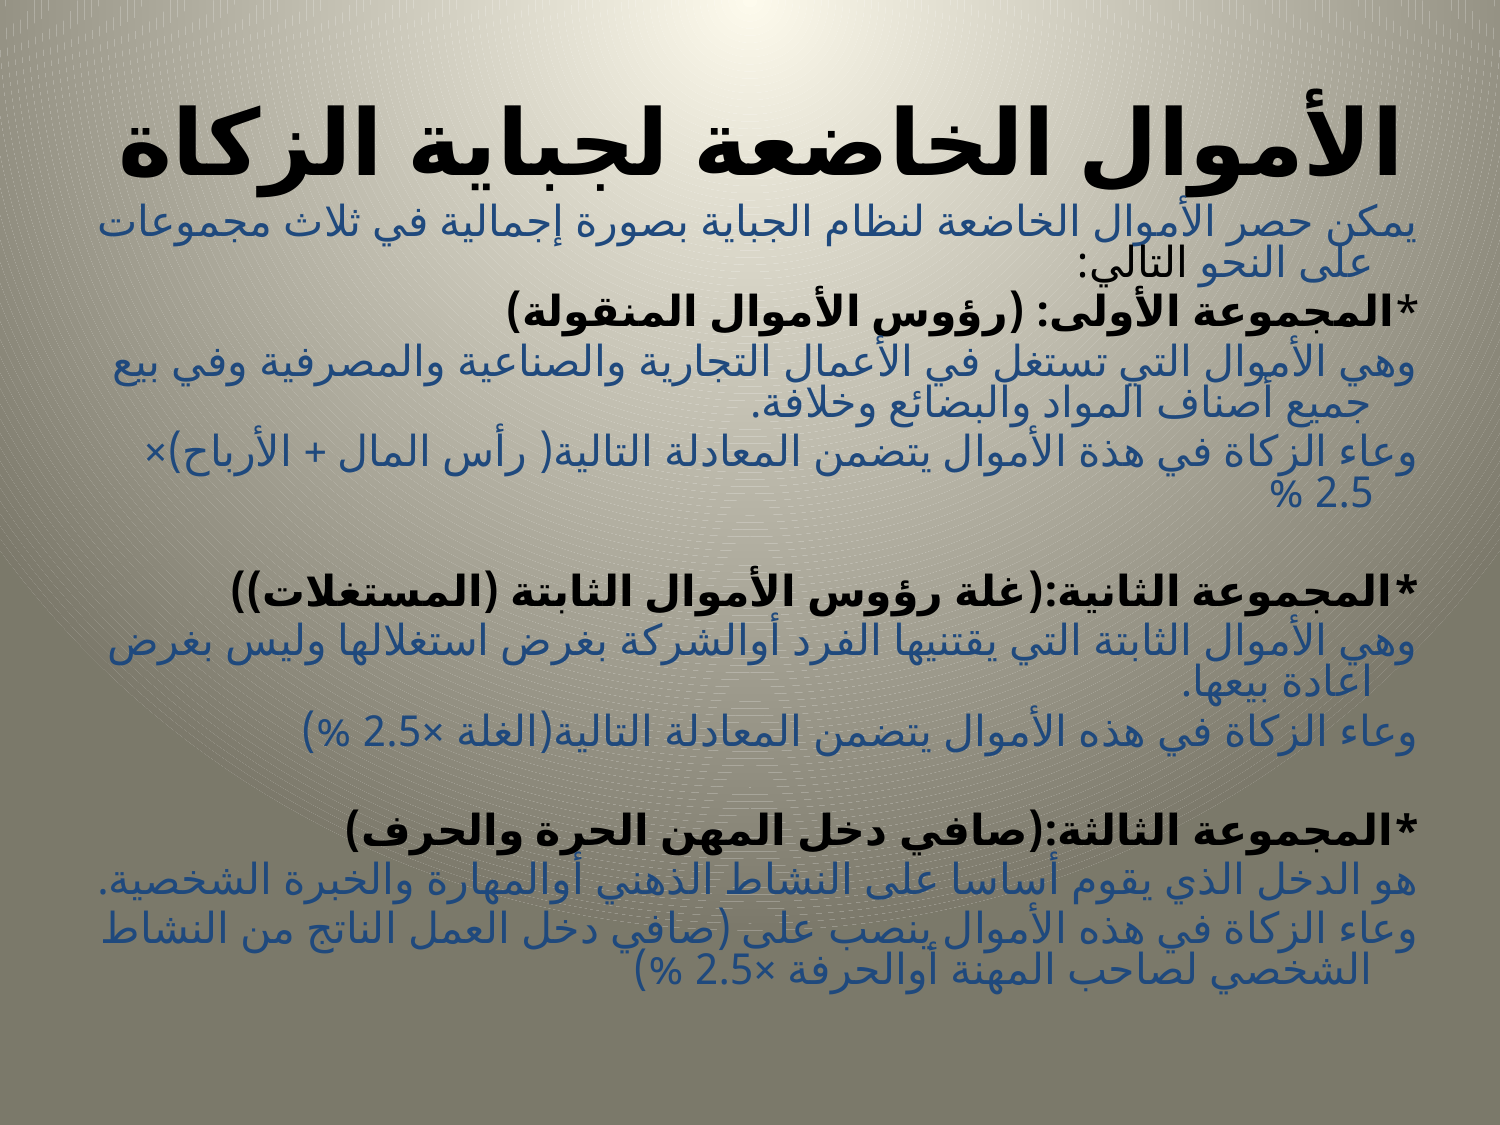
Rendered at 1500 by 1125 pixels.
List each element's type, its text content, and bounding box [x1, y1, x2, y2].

title الأموال الخاضعة لجباية الزكاة [75, 45, 1425, 196]
list يمكن حصر الأموال الخاضعة لنظام الجباية بصورة إجمالية في ثلاث مجموعات على النحو التالي: *المجموعة الأولى: (رؤوس الأموال المنقولة) وهي الأموال التي تستغل في الأعمال التجارية والصناعية والمصرفية وفي بيع جميع أصناف المواد والبضائع وخلافة. وعاء الزكاة في هذة الأموال يتضمن المعادلة التالية( رأس المال + الأرباح)× 2.5 % *المجموعة الثانية:(غلة رؤوس الأموال الثابتة (المستغلات)) وهي الأموال الثابتة التي يقتنيها الفرد أوالشركة بغرض استغلالها وليس بغرض اعادة بيعها. وعاء الزكاة في هذه الأموال يتضمن المعادلة التالية(الغلة ×2.5 %) *المجموعة الثالثة:(صافي دخل المهن الحرة والحرف) هو الدخل الذي يقوم أساسا على النشاط الذهني أوالمهارة والخبرة الشخصية. وعاء الزكاة في هذه الأموال ينصب على (صافي دخل العمل الناتج من النشاط الشخصي لصاحب المهنة أوالحرفة ×2.5 %) [75, 196, 1436, 1005]
